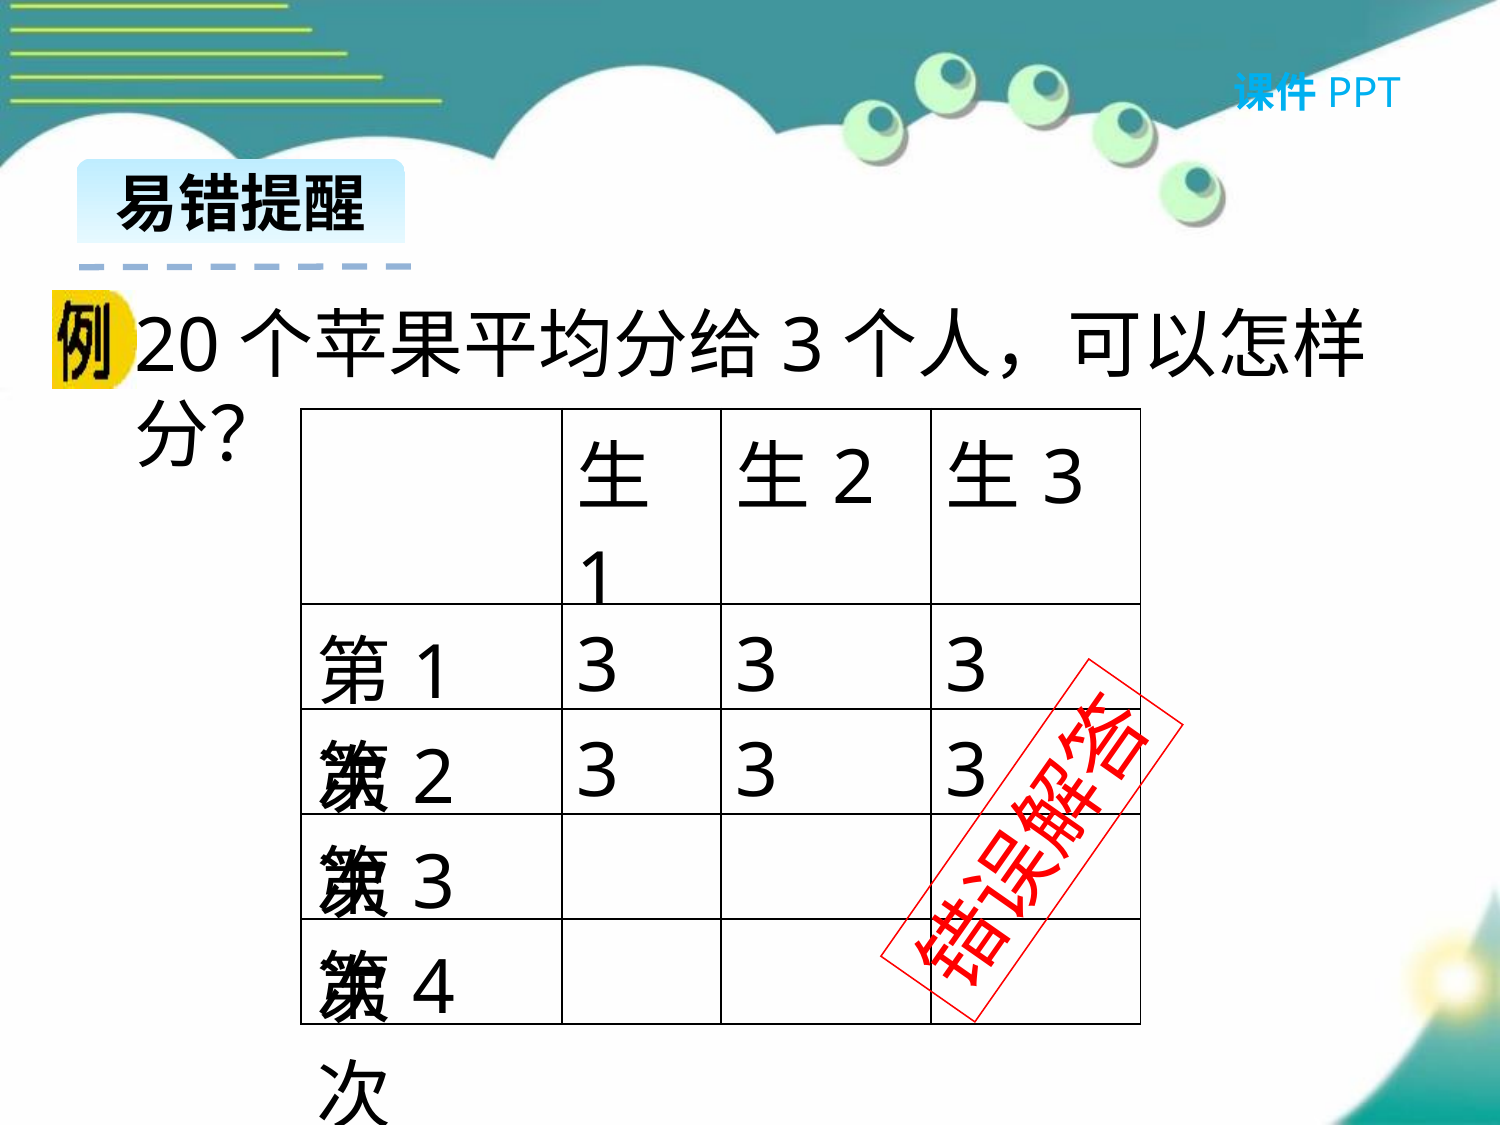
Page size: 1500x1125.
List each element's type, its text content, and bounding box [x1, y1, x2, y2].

table_cell 3 [722, 605, 930, 708]
table_header 生1 [563, 410, 720, 603]
table_cell 3 [1122, 788, 1140, 813]
table_cell 3 [722, 710, 930, 813]
table_cell 3 [932, 710, 1052, 813]
table_cell 第2次 [302, 710, 561, 813]
text_box 错误解答 [880, 658, 1183, 1022]
table_cell [722, 815, 930, 918]
table_cell 第3次 [302, 815, 561, 918]
table_header 生3 [932, 410, 1140, 603]
table_cell 3 [563, 710, 720, 813]
picture [0, 0, 1500, 1125]
table_cell [563, 920, 720, 1023]
table_cell [722, 920, 930, 1023]
table_cell 第4次 [302, 920, 561, 1023]
text_box 20个苹果平均分给3个人，可以怎样分？ [119, 289, 1476, 484]
table_cell 第1次 [302, 605, 561, 708]
table_header 生2 [722, 410, 930, 603]
table_cell [563, 815, 720, 918]
text_box 易错提醒 [76, 158, 405, 244]
table_cell 3 [563, 605, 720, 708]
table_cell [932, 815, 978, 881]
table_cell 3 [932, 605, 1140, 708]
table_cell [932, 920, 1140, 1023]
text_box 课件PPT [1218, 58, 1418, 124]
table_cell [1049, 815, 1140, 918]
table_header [302, 410, 561, 603]
